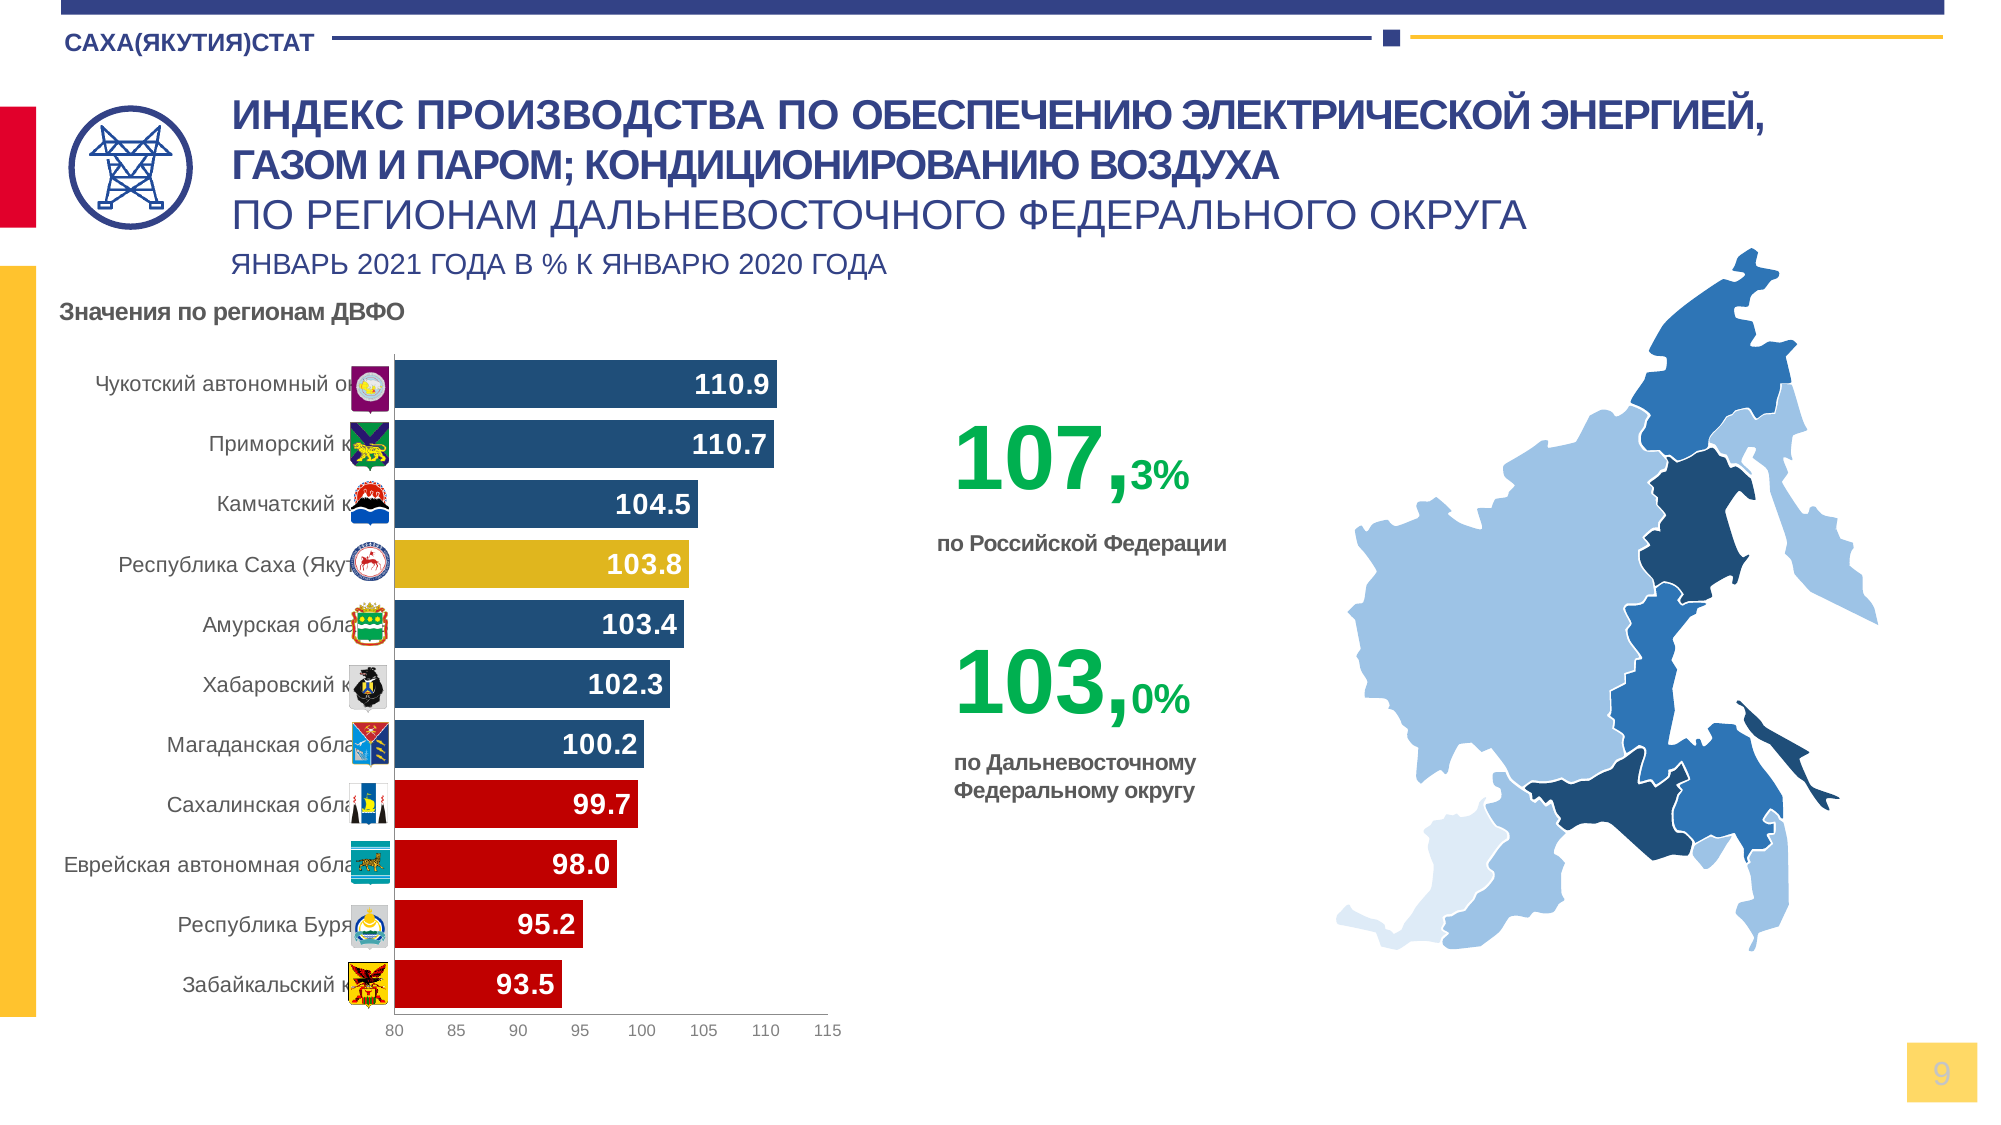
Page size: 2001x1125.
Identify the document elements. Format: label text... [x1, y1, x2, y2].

list ИНДЕКС ПРОИЗВОДСТВА ПО ОБЕСПЕЧЕНИЮ ЭЛЕКТРИЧЕСКОЙ ЭНЕРГИЕЙ, ГАЗОМ И ПАРОМ; КОНДИЦИОНИРОВАНИЮ ВОЗДУХА ПО РЕГИОНАМ ДАЛЬНЕВОСТОЧНОГО ФЕДЕРАЛЬНОГО ОКРУГА [216, 80, 1949, 257]
text_box 103,0% [939, 614, 1231, 739]
text_box Значения по регионам ДВФО [44, 287, 760, 332]
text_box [236, 29, 1943, 116]
slide_number 9 [1907, 1042, 1978, 1103]
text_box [1335, 247, 1879, 952]
text_box по Российской Федерации [922, 520, 1248, 563]
text_box 107,3% [939, 390, 1223, 515]
text_box ЯНВАРЬ 2021 ГОДА В % К ЯНВАРЮ 2020 ГОДА [215, 238, 1320, 284]
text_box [71, 108, 190, 227]
text_box по Дальневосточному Федеральному округу [939, 740, 1265, 811]
text_box САХА(ЯКУТИЯ)СТАТ [47, 17, 332, 65]
chart [27, 332, 856, 1095]
